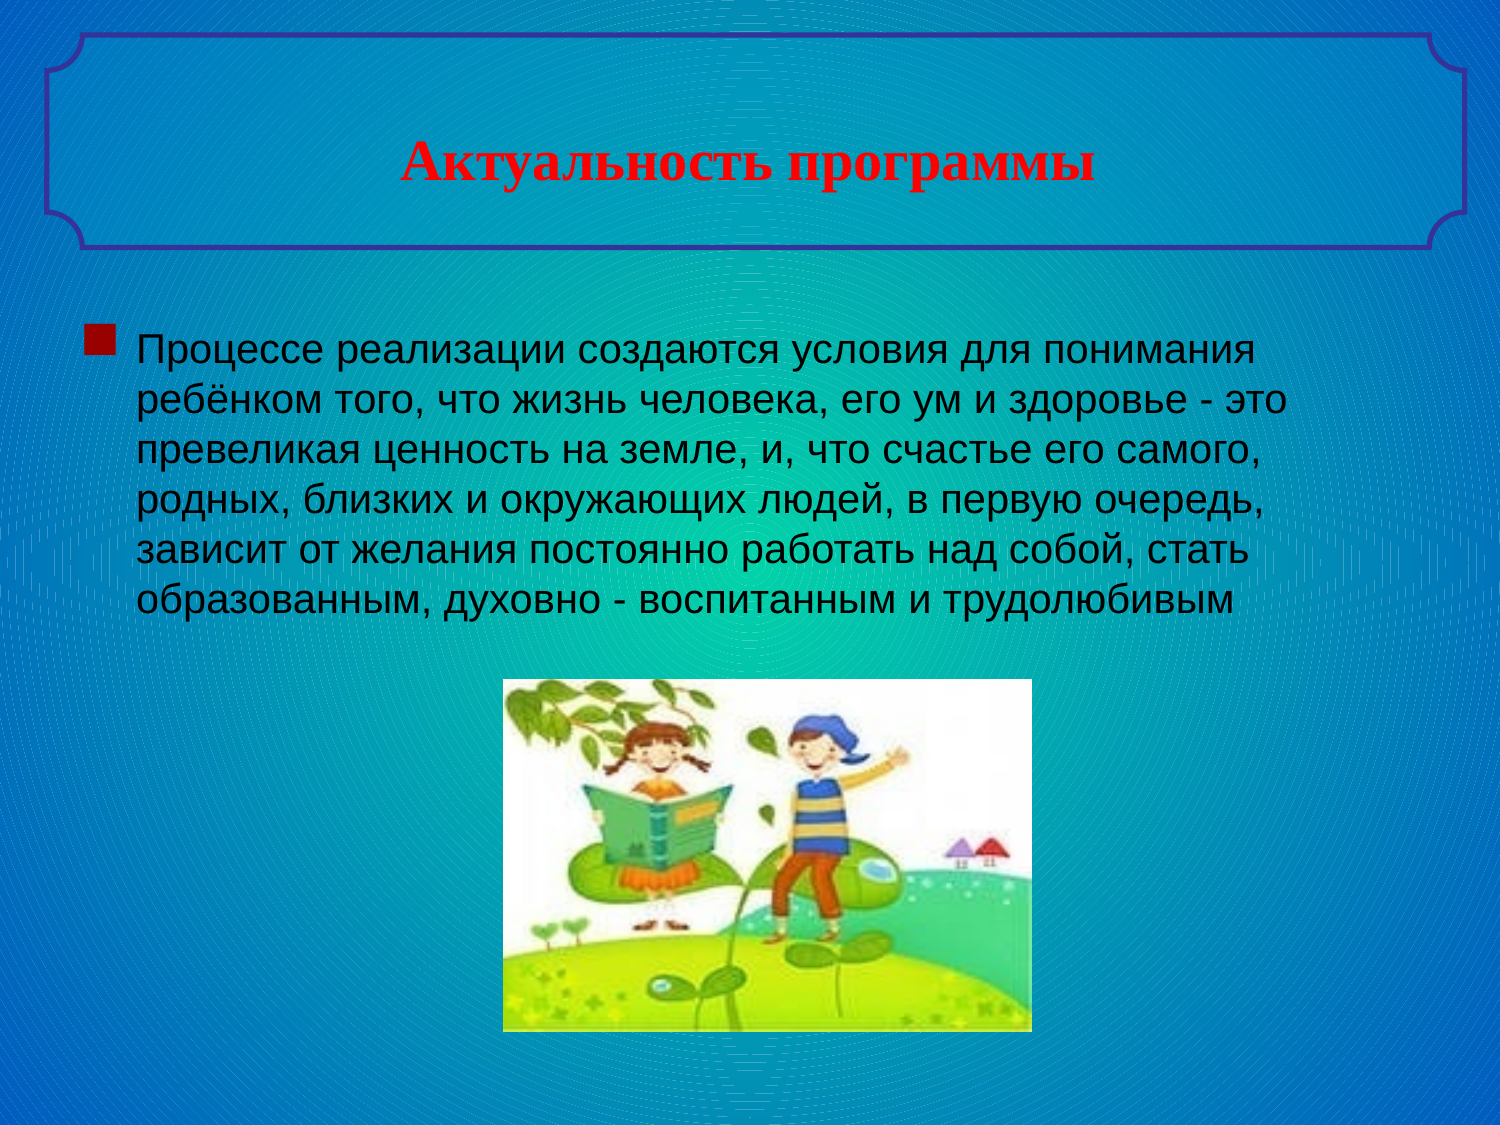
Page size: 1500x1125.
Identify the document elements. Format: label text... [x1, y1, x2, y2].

picture [285, 31, 1215, 35]
text_box [81, 35, 1430, 42]
list Процессе реализации создаются условия для понимания ребёнком того, что жизнь человека, его ум и здоровье - это превеликая ценность на земле, и, что счастье его самого, родных, близких и окружающих людей, в первую очередь, зависит от желания постоянно работать над собой, стать образованным, духовно - воспитанным и трудолюбивым [64, 314, 1416, 1092]
picture [503, 679, 1032, 1032]
text_box [46, 200, 1465, 248]
title Актуальность программы [40, 42, 1471, 200]
